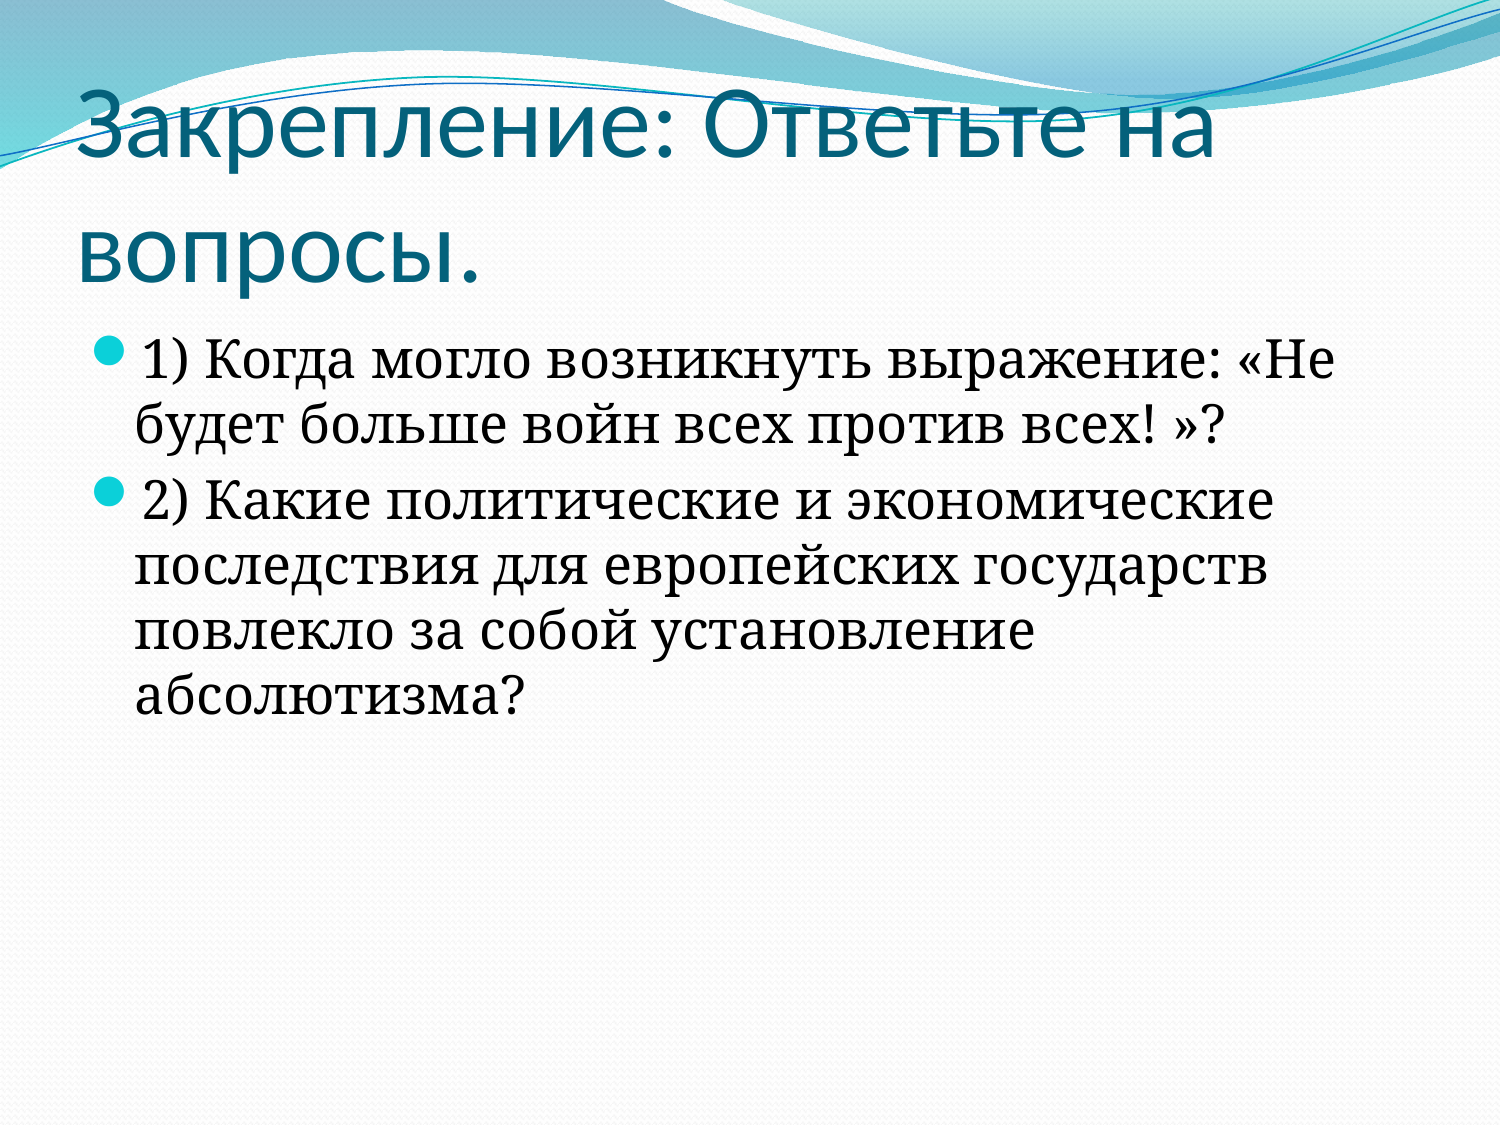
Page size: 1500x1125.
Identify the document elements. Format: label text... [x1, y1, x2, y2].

title Закрепление: Ответьте на вопросы. [75, 35, 1425, 303]
list 1) Когда могло возникнуть выражение: «Не будет больше войн всех против всех! »? 2) Какие политические и экономические последствия для европейских государств повлекло за собой установление абсолютизма? [75, 317, 1425, 1038]
